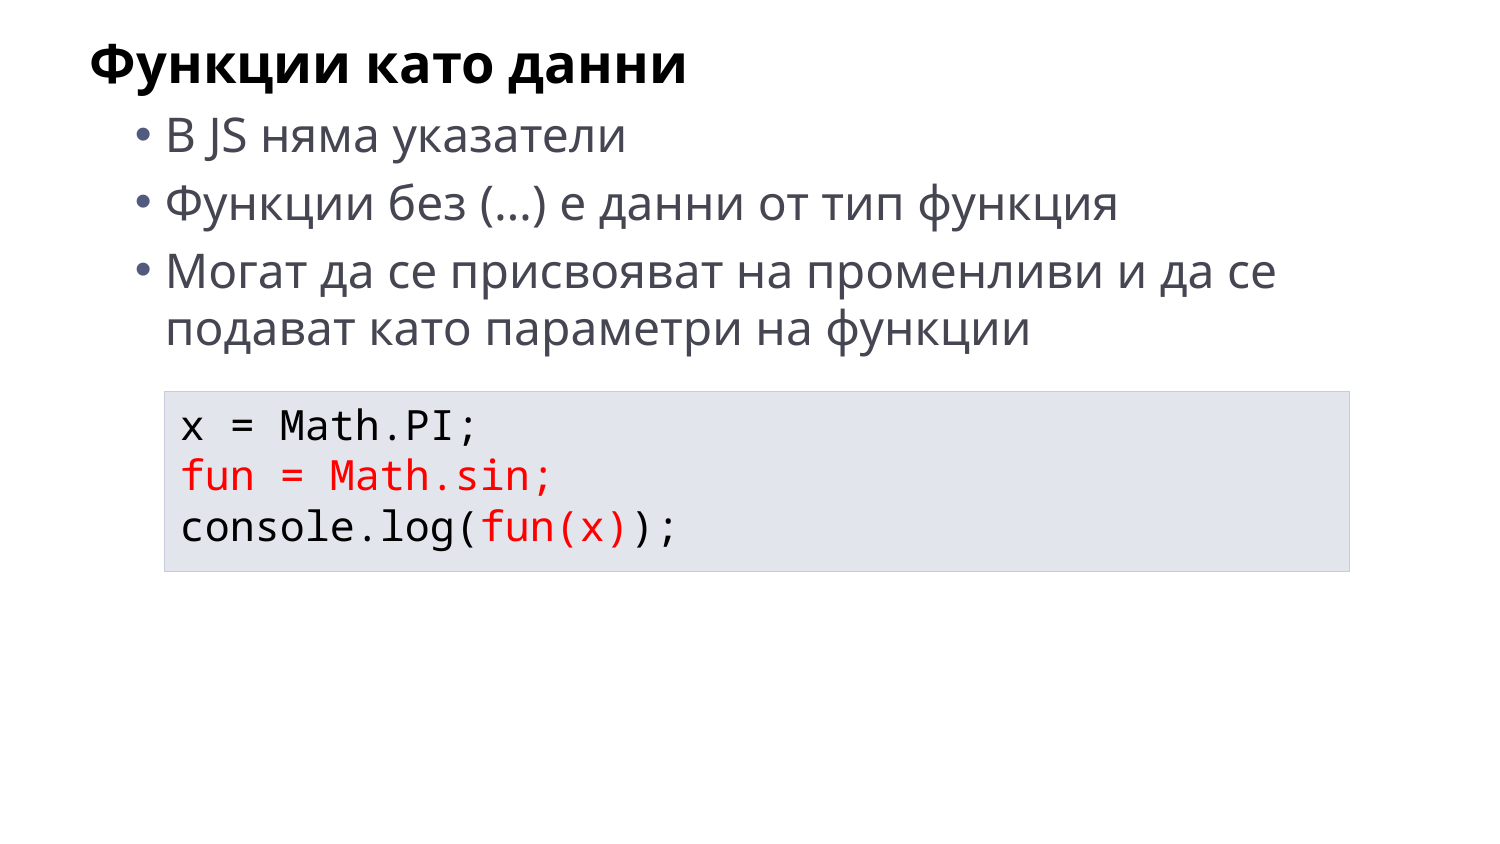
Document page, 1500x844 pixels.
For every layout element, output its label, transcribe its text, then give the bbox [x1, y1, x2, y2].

text_box x = Math.PI; fun = Math.sin; console.log(fun(x)); [164, 391, 1350, 572]
list Функции като данни В JS няма указатели Функции без (…) е данни от тип функция Могат да се присвояват на променливи и да се подават като параметри на функции [75, 21, 1475, 835]
